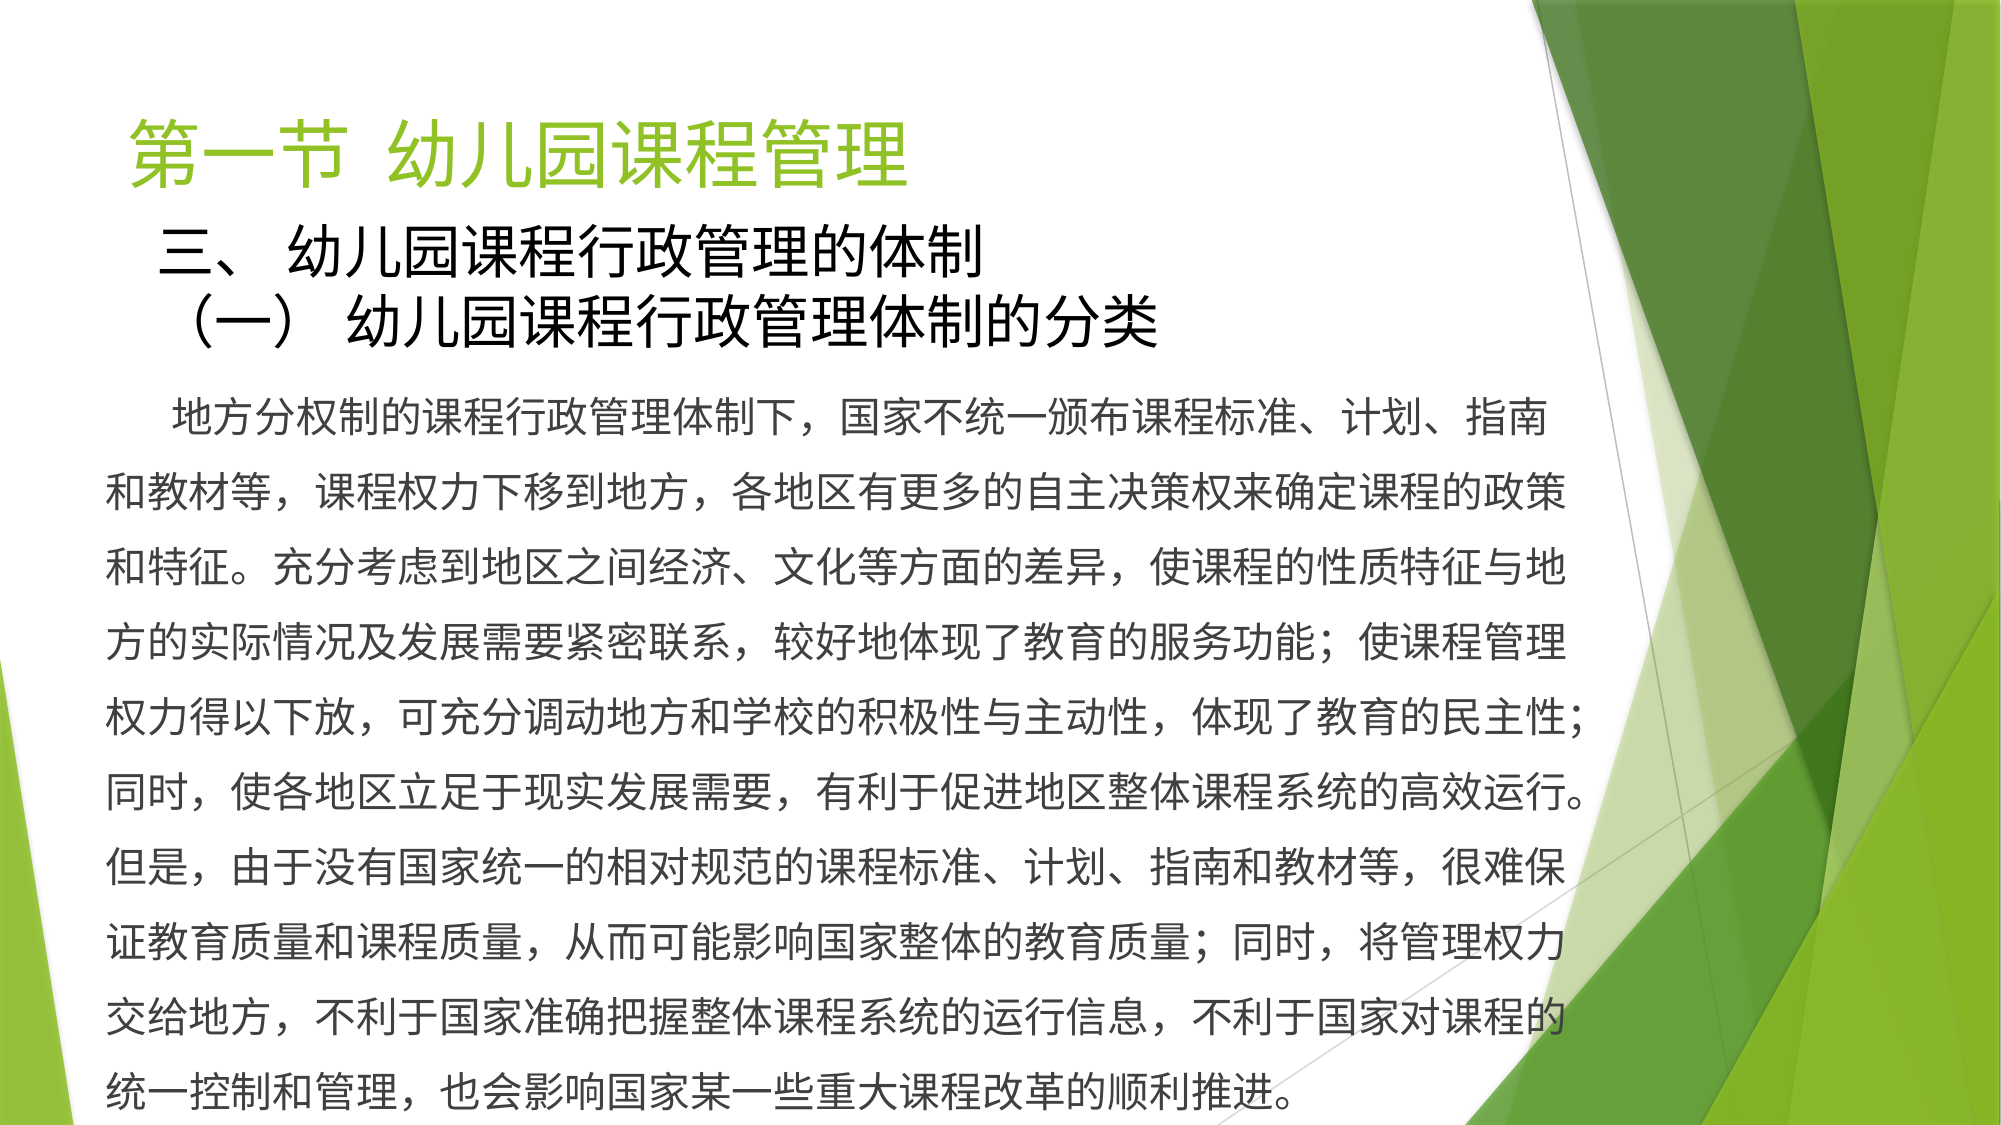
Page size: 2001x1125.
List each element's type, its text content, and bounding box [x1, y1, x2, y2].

text_box 三、 幼儿园课程行政管理的体制 （一） 幼儿园课程行政管理体制的分类 [141, 208, 1451, 358]
title 第一节 幼儿园课程管理 [111, 99, 1522, 317]
list 地方分权制的课程行政管理体制下，国家不统一颁布课程标准、计划、指南和教材等，课程权力下移到地方，各地区有更多的自主决策权来确定课程的政策和特征。充分考虑到地区之间经济、文化等方面的差异，使课程的性质特征与地方的实际情况及发展需要紧密联系，较好地体现了教育的服务功能；使课程管理权力得以下放，可充分调动地方和学校的积极性与主动性，体现了教育的民主性；同时，使各地区立足于现实发展需要，有利于促进地区整体课程系统的高效运行。但是，由于没有国家统一的相对规范的课程标准、计划、指南和教材等，很难保证教育质量和课程质量，从而可能影响国家整体的教育质量；同时，将管理权力交给地方，不利于国家准确把握整体课程系统的运行信息，不利于国家对课程的统一控制和管理，也会影响国家某一些重大课程改革的顺利推进。 [90, 358, 1583, 1125]
